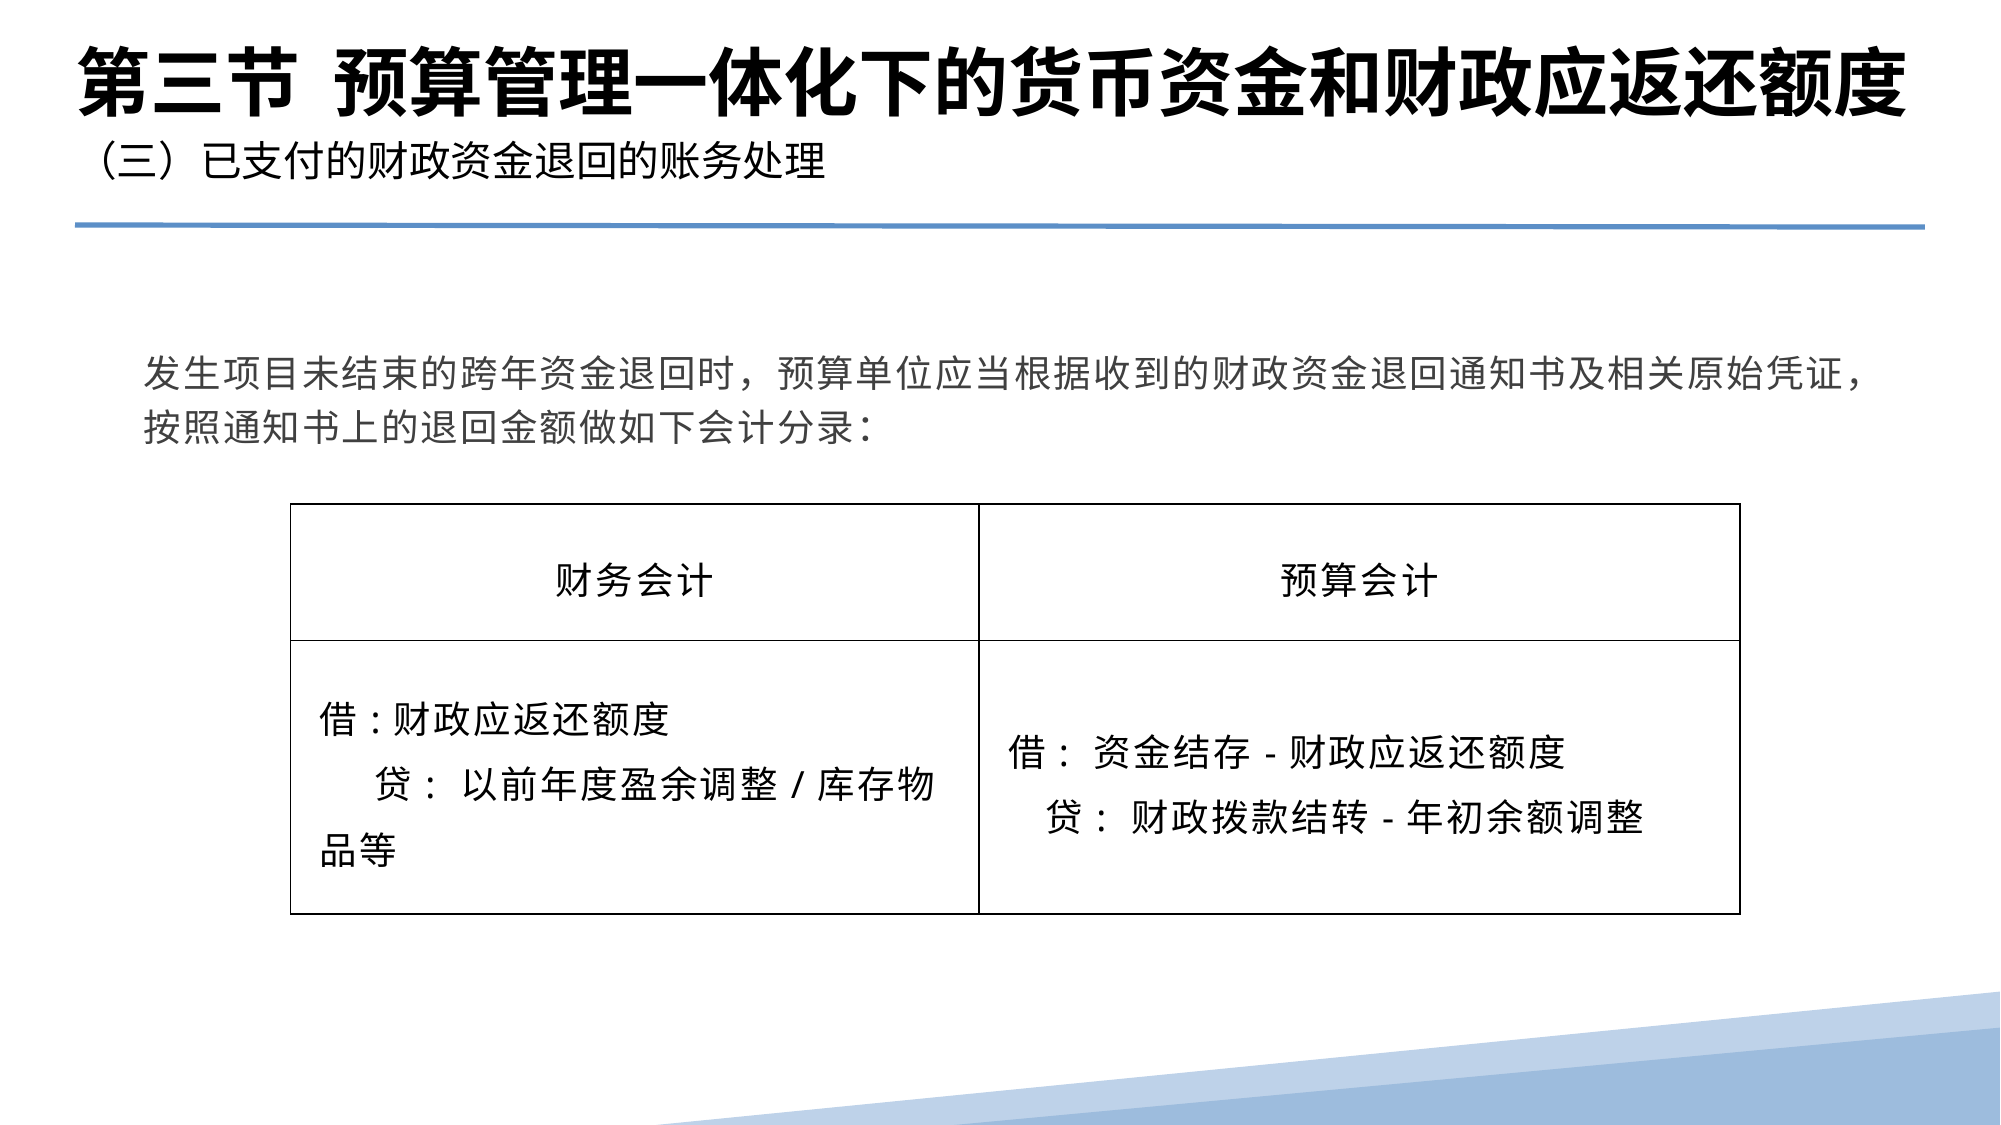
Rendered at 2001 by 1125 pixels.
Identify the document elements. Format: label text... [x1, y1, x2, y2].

text_box 发生项目未结束的跨年资金退回时，预算单位应当根据收到的财政资金退回通知书及相关原始凭证，按照通知书上的退回金额做如下会计分录： [133, 276, 1881, 513]
table_cell 借: 资金结存-财政应返还额度 贷: 财政拨款结转-年初余额调整 [980, 641, 1739, 913]
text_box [656, 991, 2000, 1125]
table_cell 借:财政应返还额度 贷: 以前年度盈余调整/库存物品等 [291, 641, 978, 913]
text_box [74, 224, 1925, 228]
table_header 预算会计 [980, 505, 1739, 640]
table_header 财务会计 [291, 505, 978, 640]
text_box 第三节 预算管理一体化下的货币资金和财政应返还额度 [75, 24, 1925, 124]
text_box （三）已支付的财政资金退回的账务处理 [75, 124, 1925, 200]
